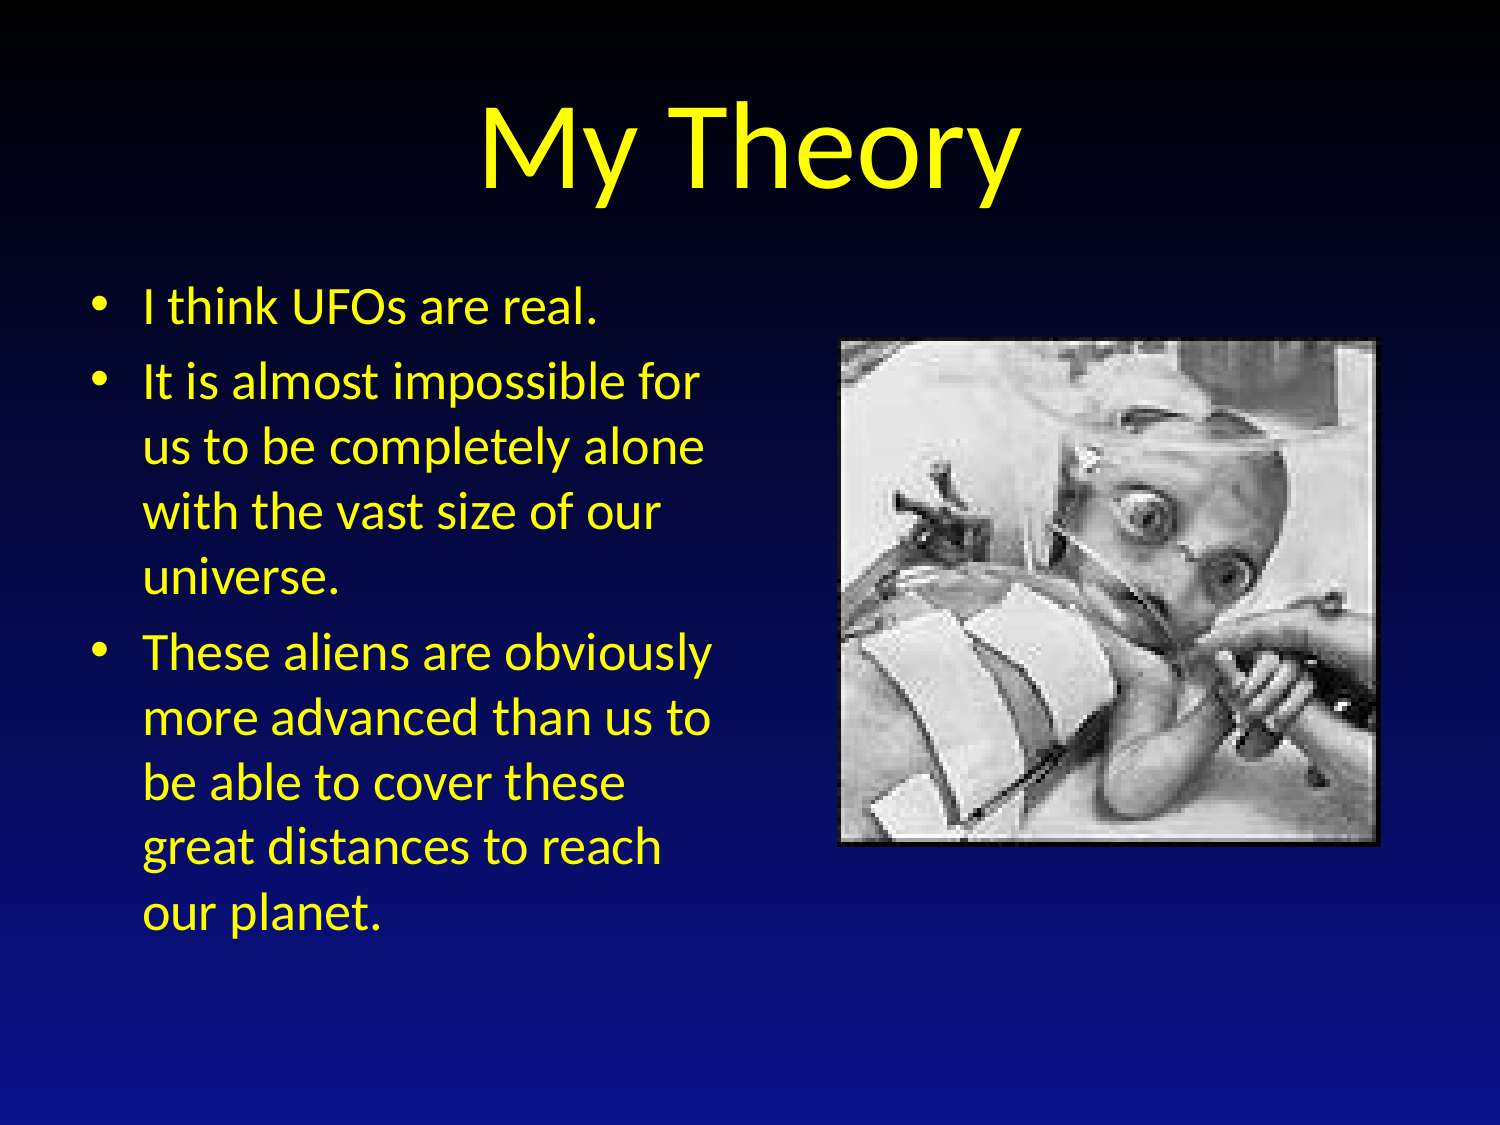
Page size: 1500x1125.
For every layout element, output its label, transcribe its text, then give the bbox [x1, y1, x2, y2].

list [837, 337, 1381, 847]
list I think UFOs are real. It is almost impossible for us to be completely alone with the vast size of our universe. These aliens are obviously more advanced than us to be able to cover these great distances to reach our planet. [75, 262, 738, 1005]
title My Theory [75, 45, 1425, 233]
